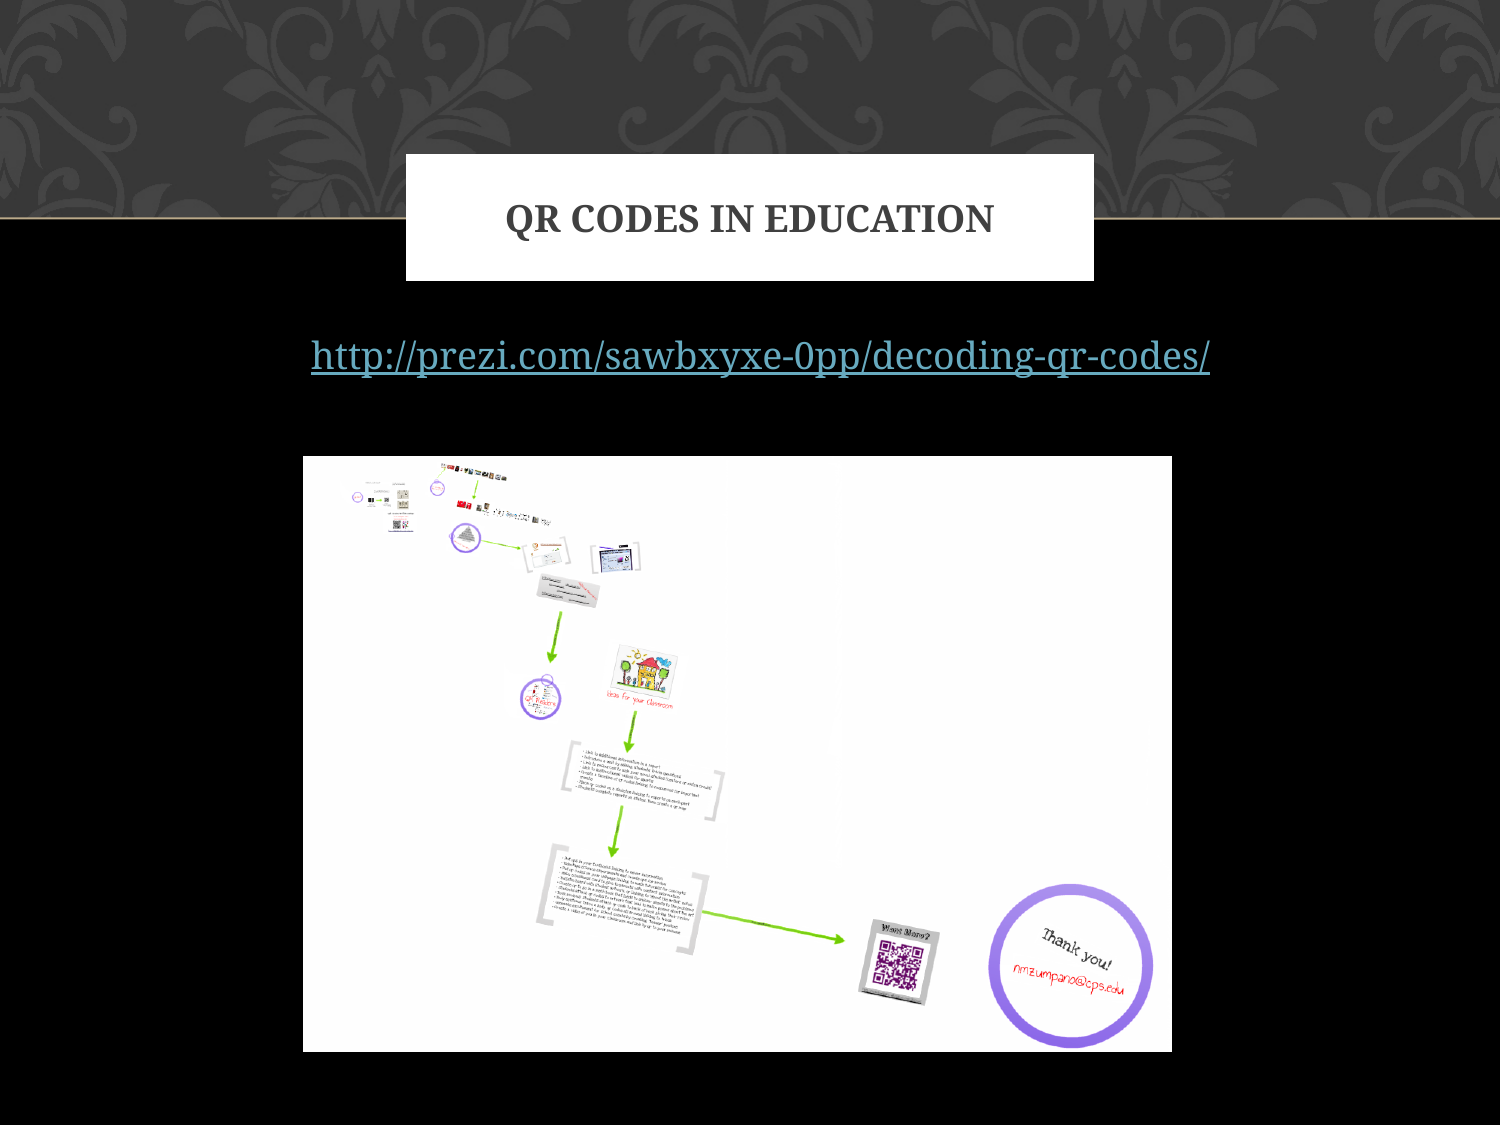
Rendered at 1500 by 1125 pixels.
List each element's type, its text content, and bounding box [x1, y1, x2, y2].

text_box http://prezi.com/sawbxyxe-0pp/decoding-qr-codes/ [259, 324, 1262, 390]
picture [303, 456, 1172, 1053]
title Qr codes in education [406, 154, 1094, 281]
